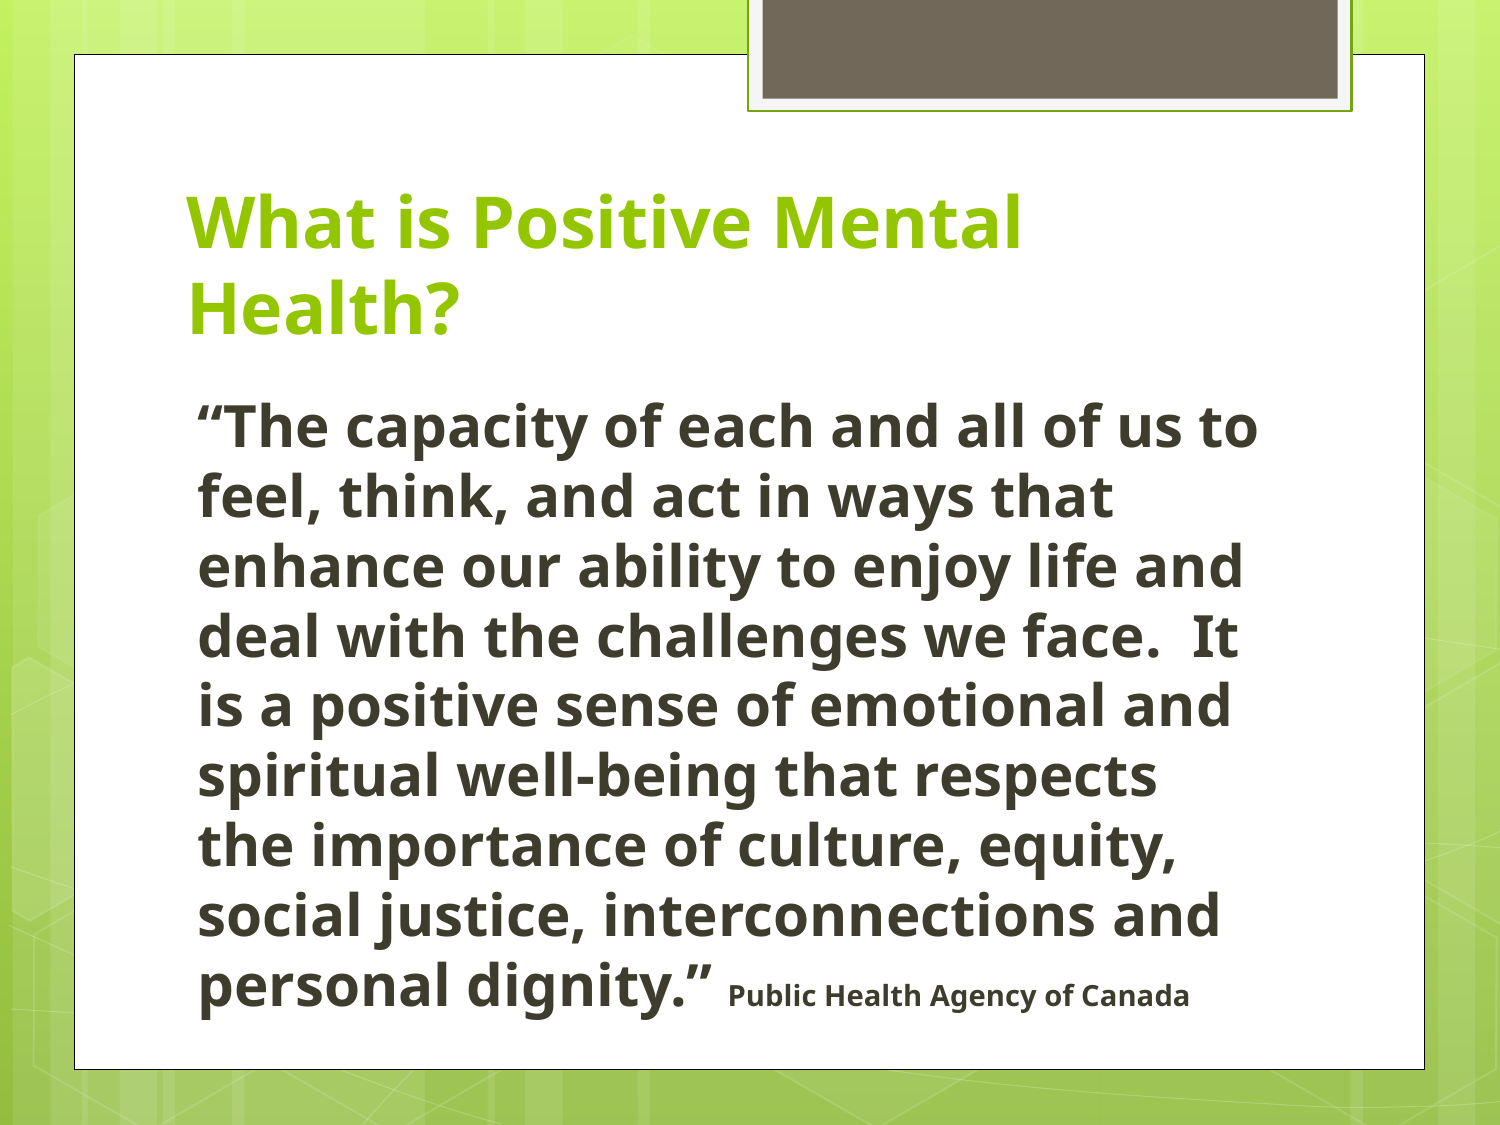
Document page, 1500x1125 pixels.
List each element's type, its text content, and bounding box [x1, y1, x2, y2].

title What is Positive Mental Health? [171, 168, 1324, 357]
list “The capacity of each and all of us to feel, think, and act in ways that enhance our ability to enjoy life and deal with the challenges we face. It is a positive sense of emotional and spiritual well-being that respects the importance of culture, equity, social justice, interconnections and personal dignity.” Public Health Agency of Canada [171, 381, 1283, 1047]
